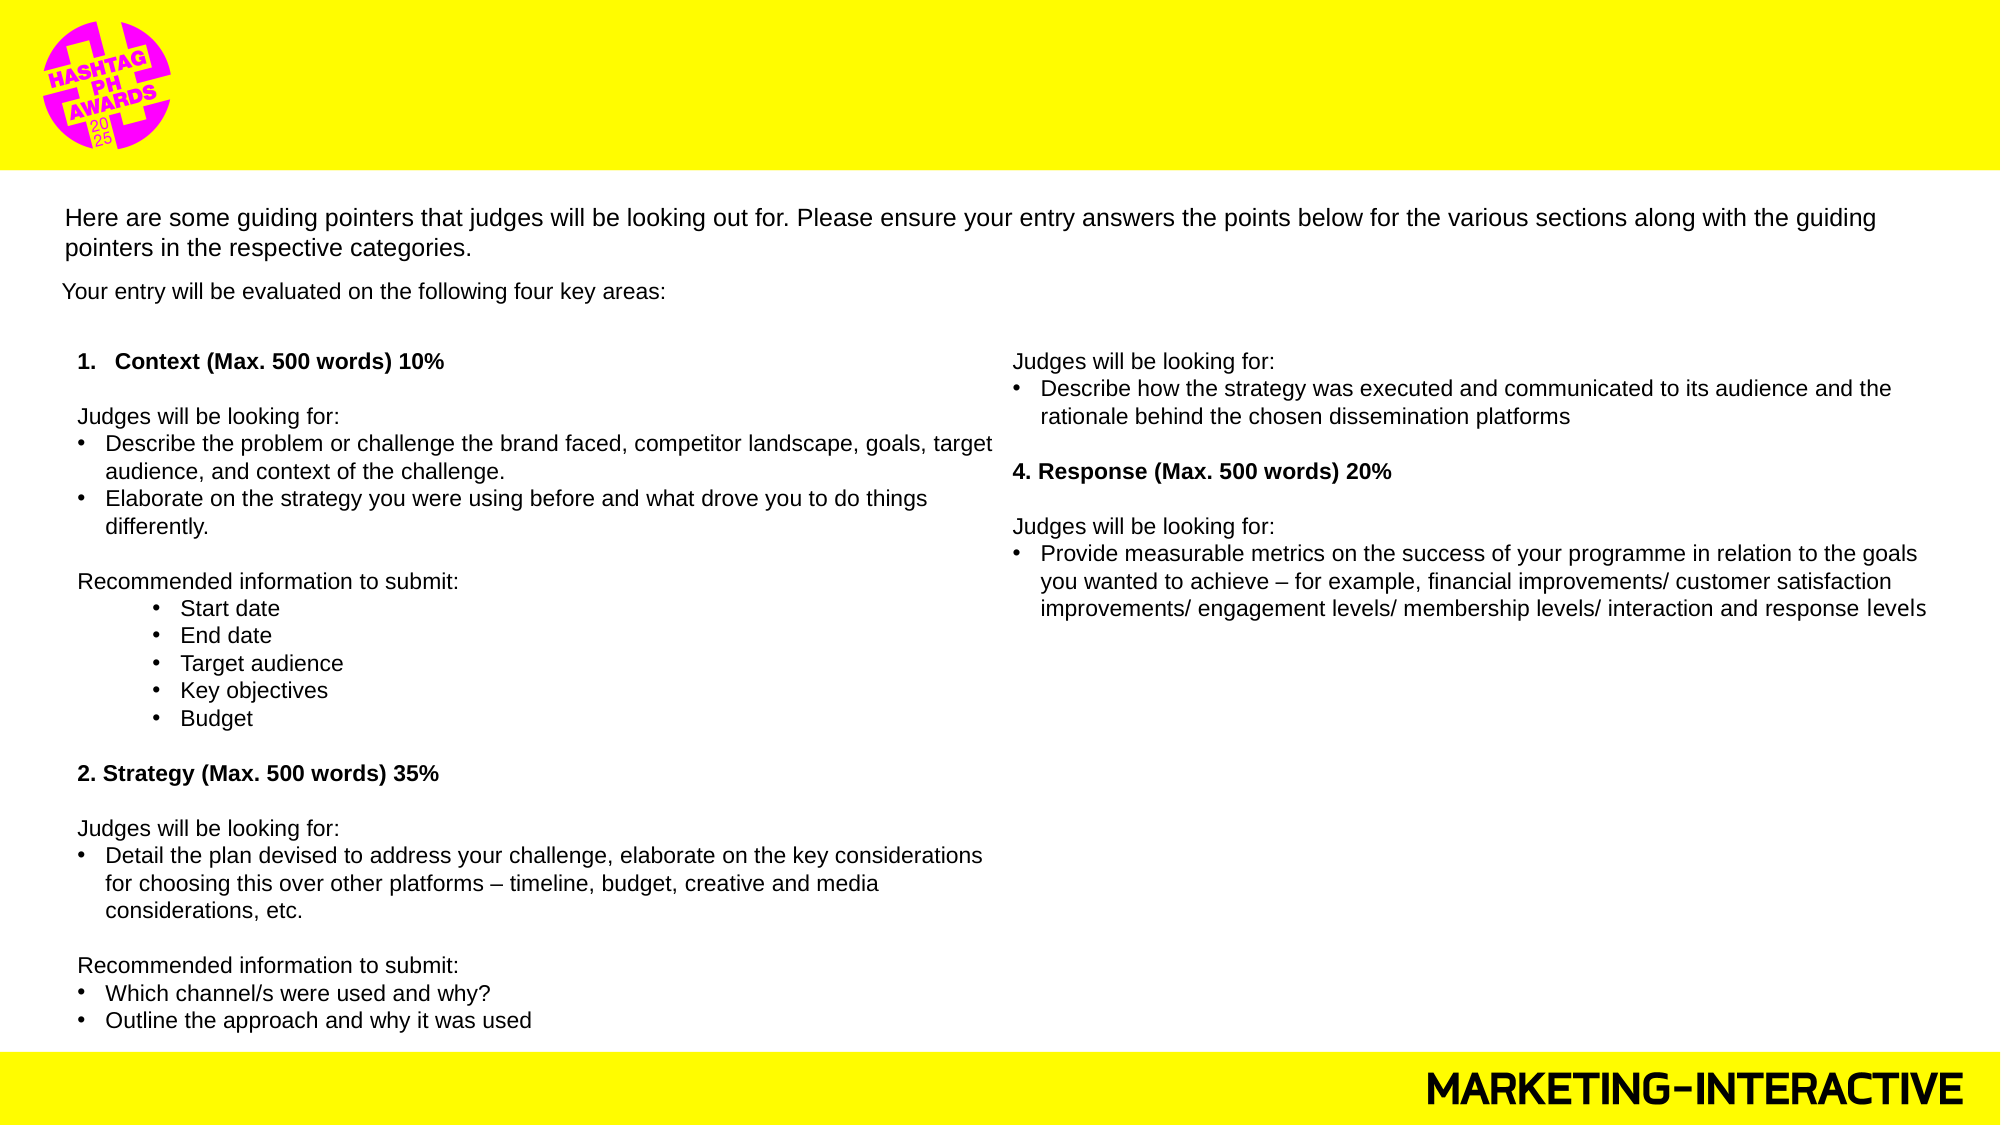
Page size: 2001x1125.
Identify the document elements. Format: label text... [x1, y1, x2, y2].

text_box Context (Max. 500 words) 10% Judges will be looking for: Describe the problem or challenge the brand faced, competitor landscape, goals, target audience, and context of the challenge. Elaborate on the strategy you were using before and what drove you to do things differently. Recommended information to submit: Start date End date Target audience Key objectives Budget 2. Strategy (Max. 500 words) 35% Judges will be looking for: Detail the plan devised to address your challenge, elaborate on the key considerations for choosing this over other platforms – timeline, budget, creative and media considerations, etc. Recommended information to submit: Which channel/s were used and why? Outline the approach and why it was used 3. Activity (Max. 500 words) 35% Judges will be looking for: Describe how the strategy was executed and communicated to its audience and the rationale behind the chosen dissemination platforms 4. Response (Max. 500 words) 20% Judges will be looking for: Provide measurable metrics on the success of your programme in relation to the goals you wanted to achieve – for example, financial improvements/ customer satisfaction improvements/ engagement levels/ membership levels/ interaction and response levels [62, 339, 1963, 1125]
text_box Here are some guiding pointers that judges will be looking out for. Please ensure your entry answers the points below for the various sections along with the guiding pointers in the respective categories. [49, 193, 1925, 269]
picture [0, 0, 2001, 1125]
text_box Your entry will be evaluated on the following four key areas: [46, 269, 1463, 312]
